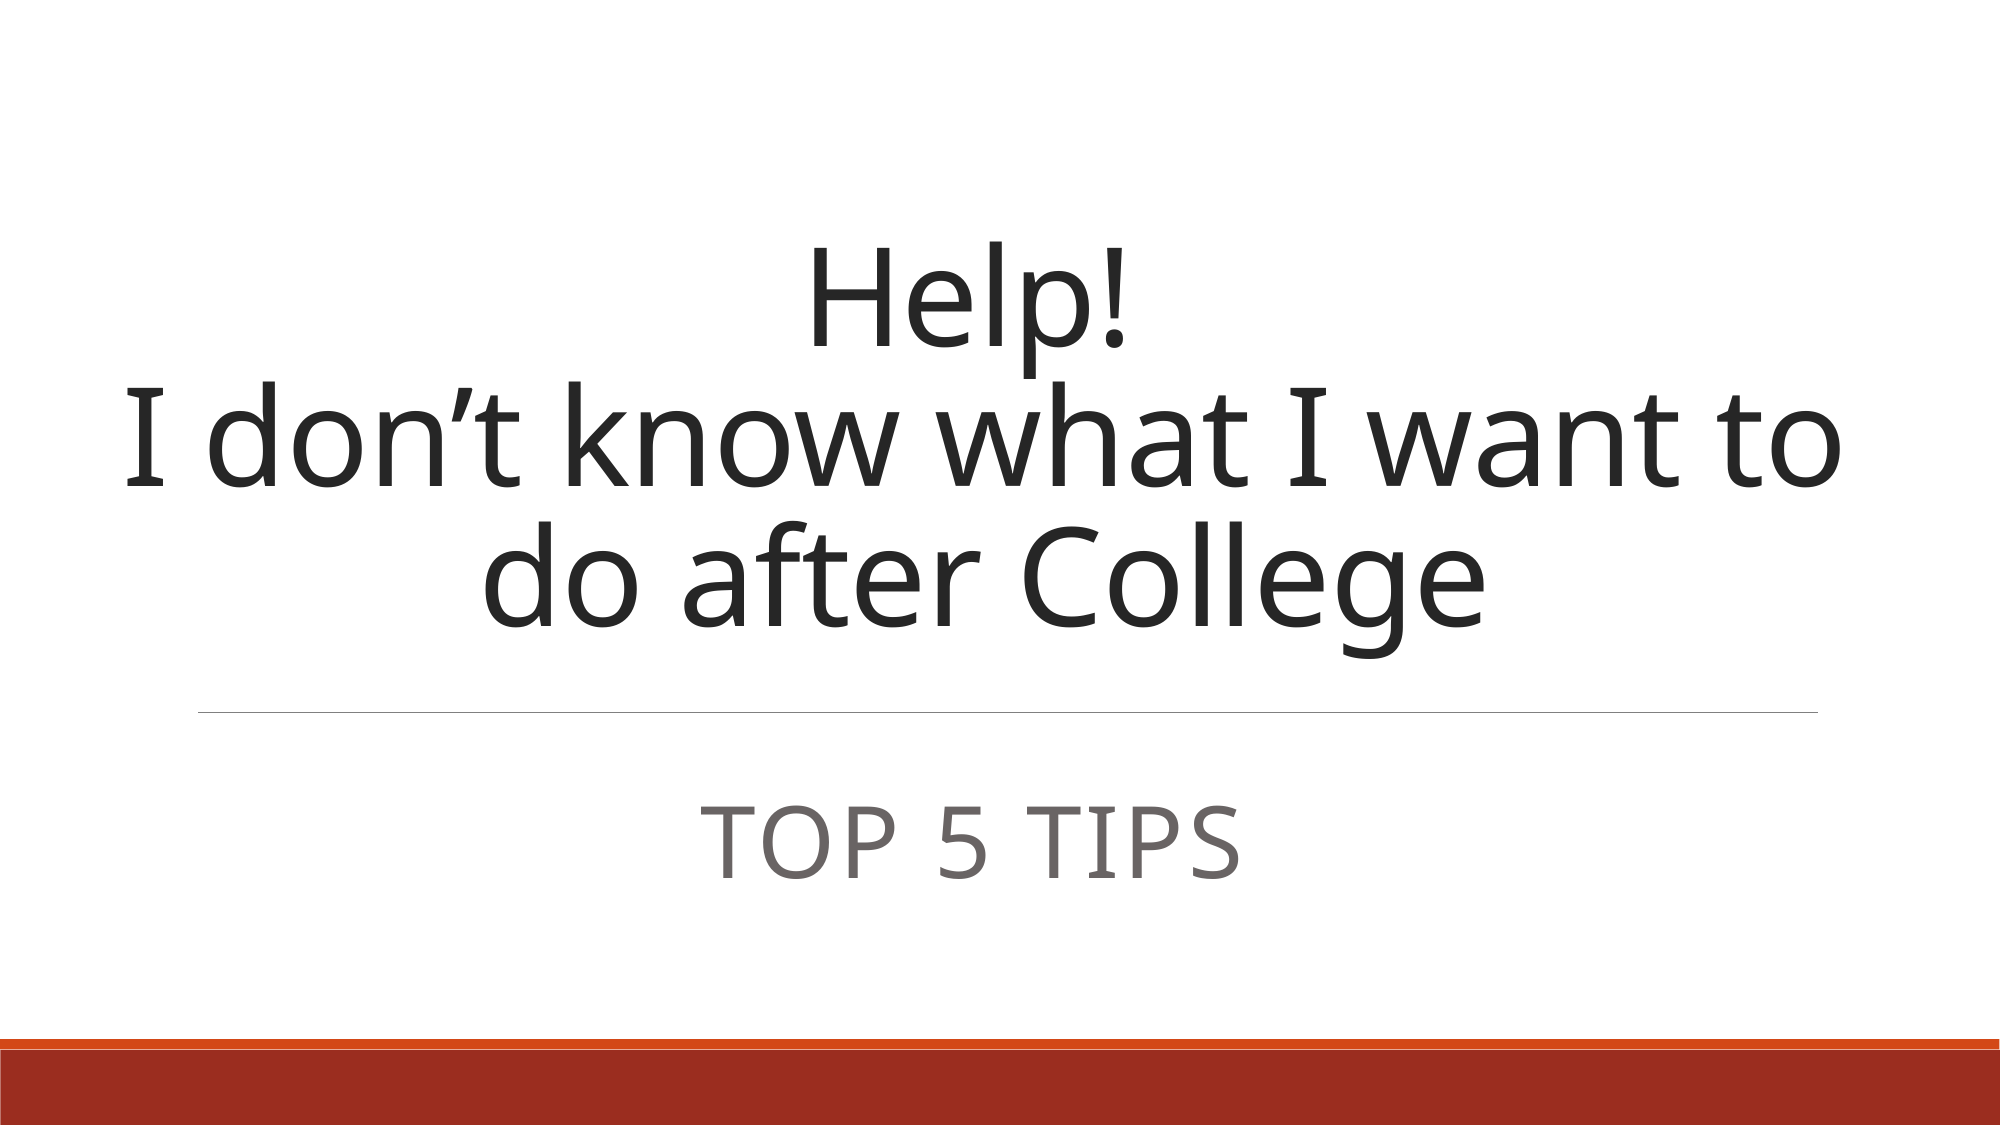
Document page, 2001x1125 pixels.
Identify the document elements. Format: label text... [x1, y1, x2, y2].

title Help! I don’t know what I want to do after College [64, 62, 1905, 662]
subtitle Top 5 tips [147, 784, 1798, 972]
